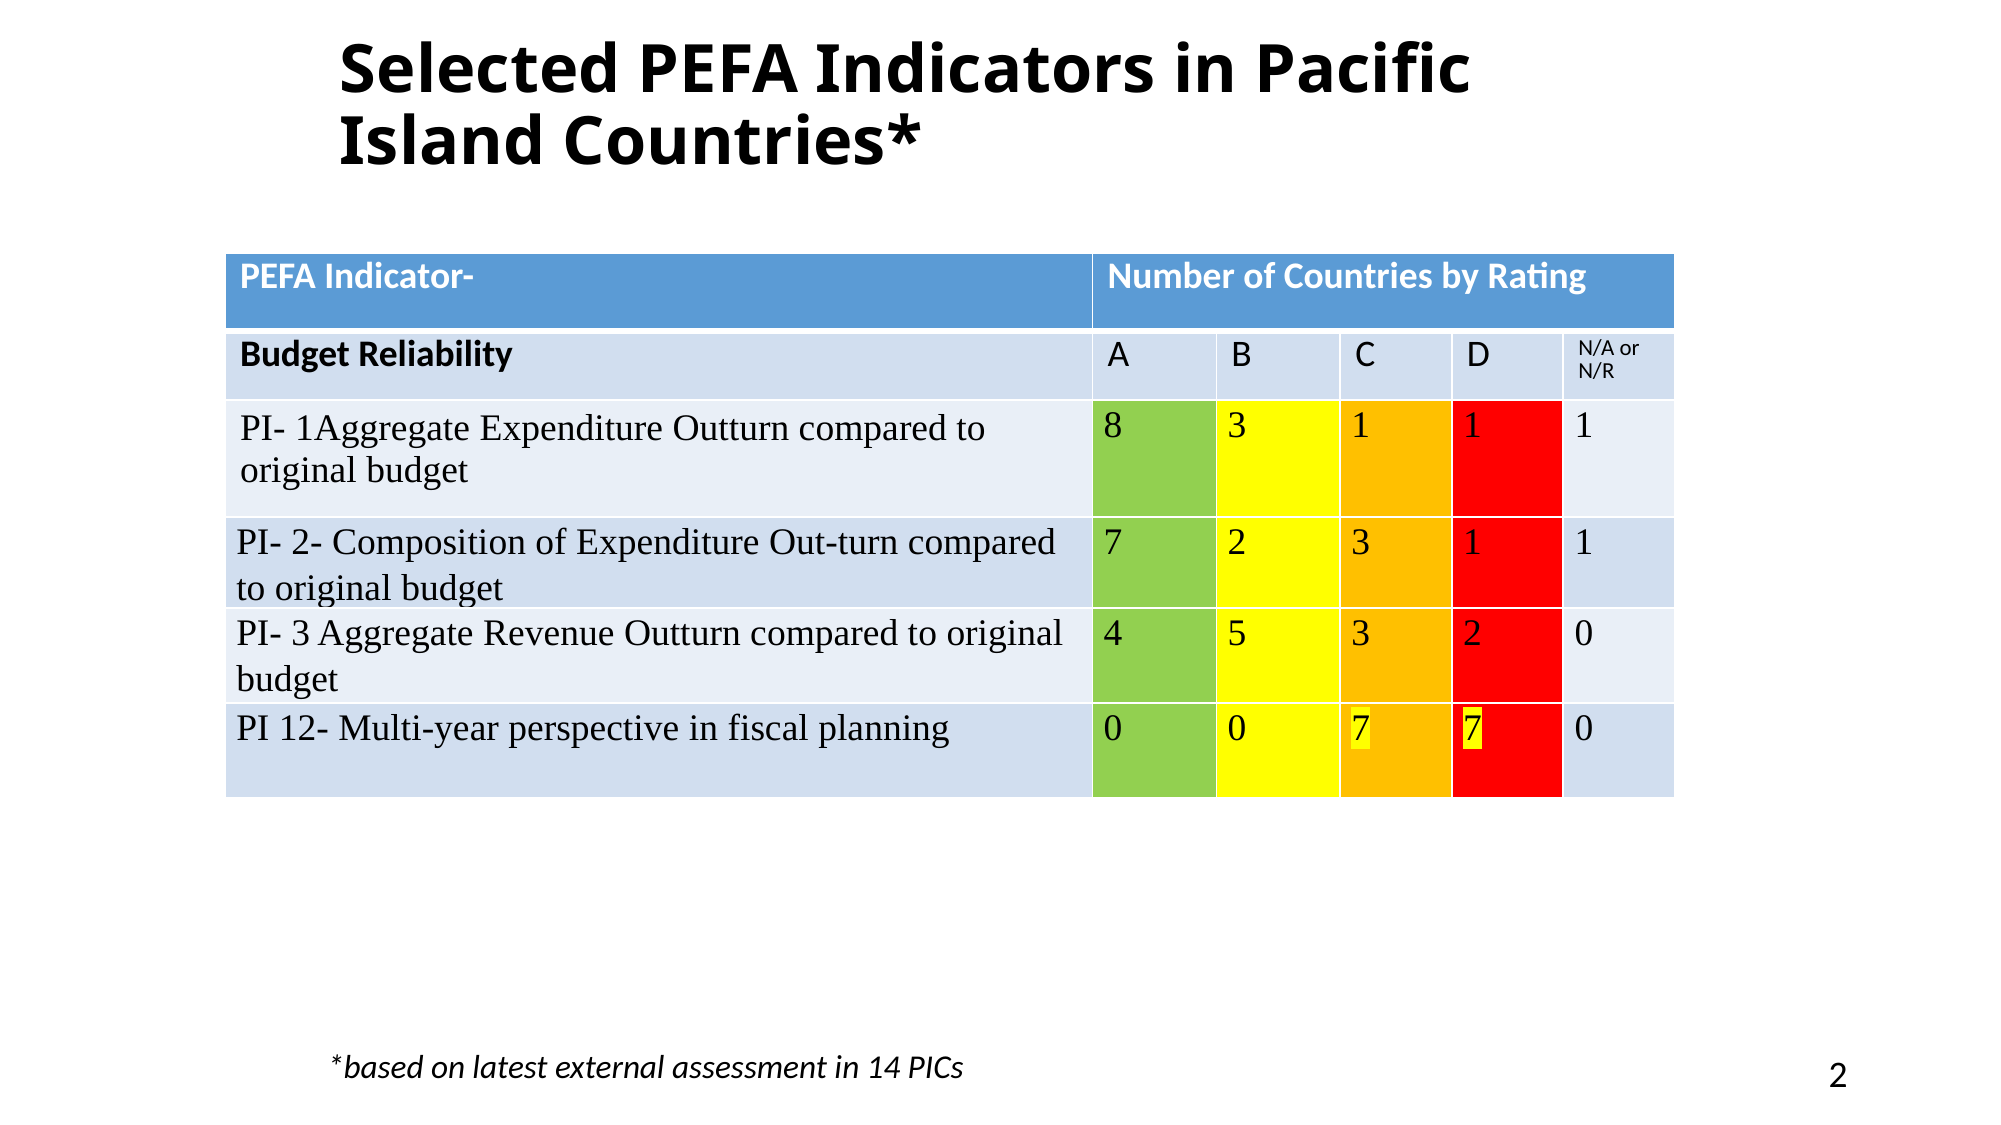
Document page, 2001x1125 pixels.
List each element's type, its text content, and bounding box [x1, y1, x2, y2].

table_header PEFA Indicator- [226, 254, 1092, 328]
table_cell 0 [1217, 704, 1339, 797]
table_cell 5 [1217, 609, 1339, 702]
table_cell 3 [1341, 518, 1451, 607]
slide_number 2 [1412, 1042, 1863, 1103]
table_cell 8 [1093, 401, 1216, 516]
table_cell 3 [1217, 401, 1339, 516]
table_cell 1 [1341, 401, 1451, 516]
table_cell PI- 1Aggregate Expenditure Outturn compared to original budget [226, 401, 1092, 516]
table_cell 1 [1564, 518, 1674, 607]
table_cell 2 [1217, 518, 1339, 607]
table_cell 1 [1453, 518, 1562, 607]
table_cell 0 [1093, 704, 1216, 797]
table_cell 1 [1564, 401, 1674, 516]
table_cell 7 [1341, 704, 1451, 797]
table_cell PI- 2- Composition of Expenditure Out-turn compared to original budget [226, 518, 1092, 607]
table_cell N/A or N/R [1564, 334, 1674, 399]
table_cell 3 [1341, 609, 1451, 702]
text_box *based on latest external assessment in 14 PICs [312, 1037, 1713, 1093]
table_cell 4 [1093, 609, 1216, 702]
table_cell C [1341, 334, 1451, 399]
table_cell 2 [1453, 609, 1562, 702]
title Selected PEFA Indicators in Pacific Island Countries* [324, 45, 1675, 170]
table_cell 0 [1564, 609, 1674, 702]
table_cell D [1453, 334, 1562, 399]
table_cell 7 [1093, 518, 1216, 607]
table_cell A [1093, 334, 1216, 399]
table_cell B [1217, 334, 1339, 399]
table_cell 7 [1453, 704, 1562, 797]
table_header Number of Countries by Rating [1093, 254, 1674, 328]
table_cell 0 [1564, 704, 1674, 797]
table_cell PI- 3 Aggregate Revenue Outturn compared to original budget [226, 609, 1092, 702]
table_cell Budget Reliability [226, 334, 1092, 399]
table_cell 1 [1453, 401, 1562, 516]
table_cell PI 12- Multi-year perspective in fiscal planning [226, 704, 1092, 797]
